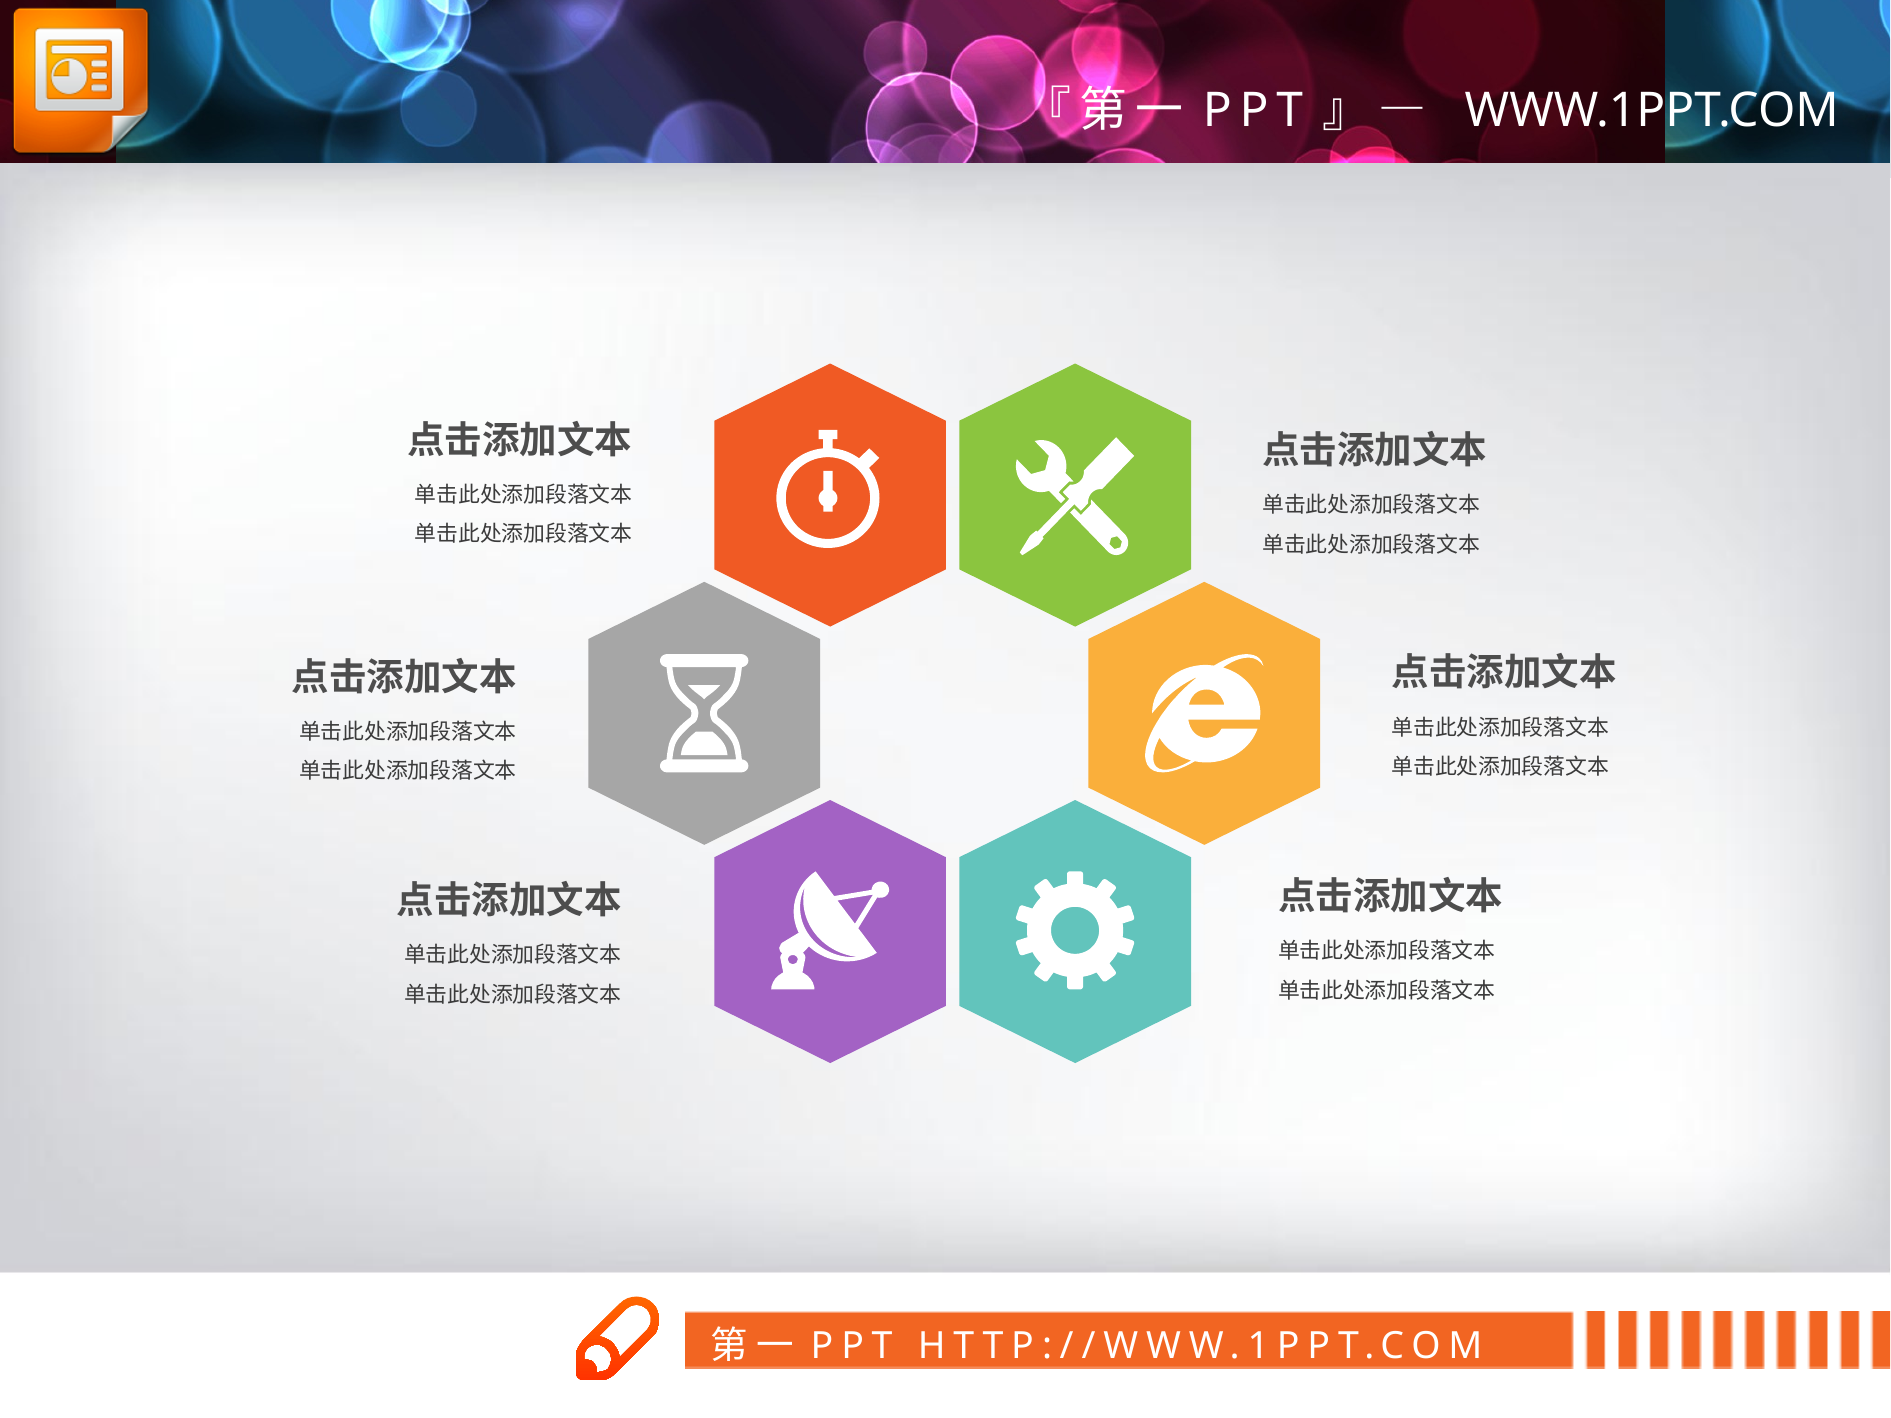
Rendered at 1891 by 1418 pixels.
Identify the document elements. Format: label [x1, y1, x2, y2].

picture [0, 0, 1891, 1275]
text_box [292, 408, 648, 551]
text_box [281, 868, 637, 1011]
text_box [1247, 418, 1603, 566]
text_box [1376, 640, 1732, 788]
text_box [1263, 864, 1619, 1012]
text_box [588, 363, 1321, 1064]
text_box [176, 645, 532, 788]
picture [685, 1311, 1891, 1369]
